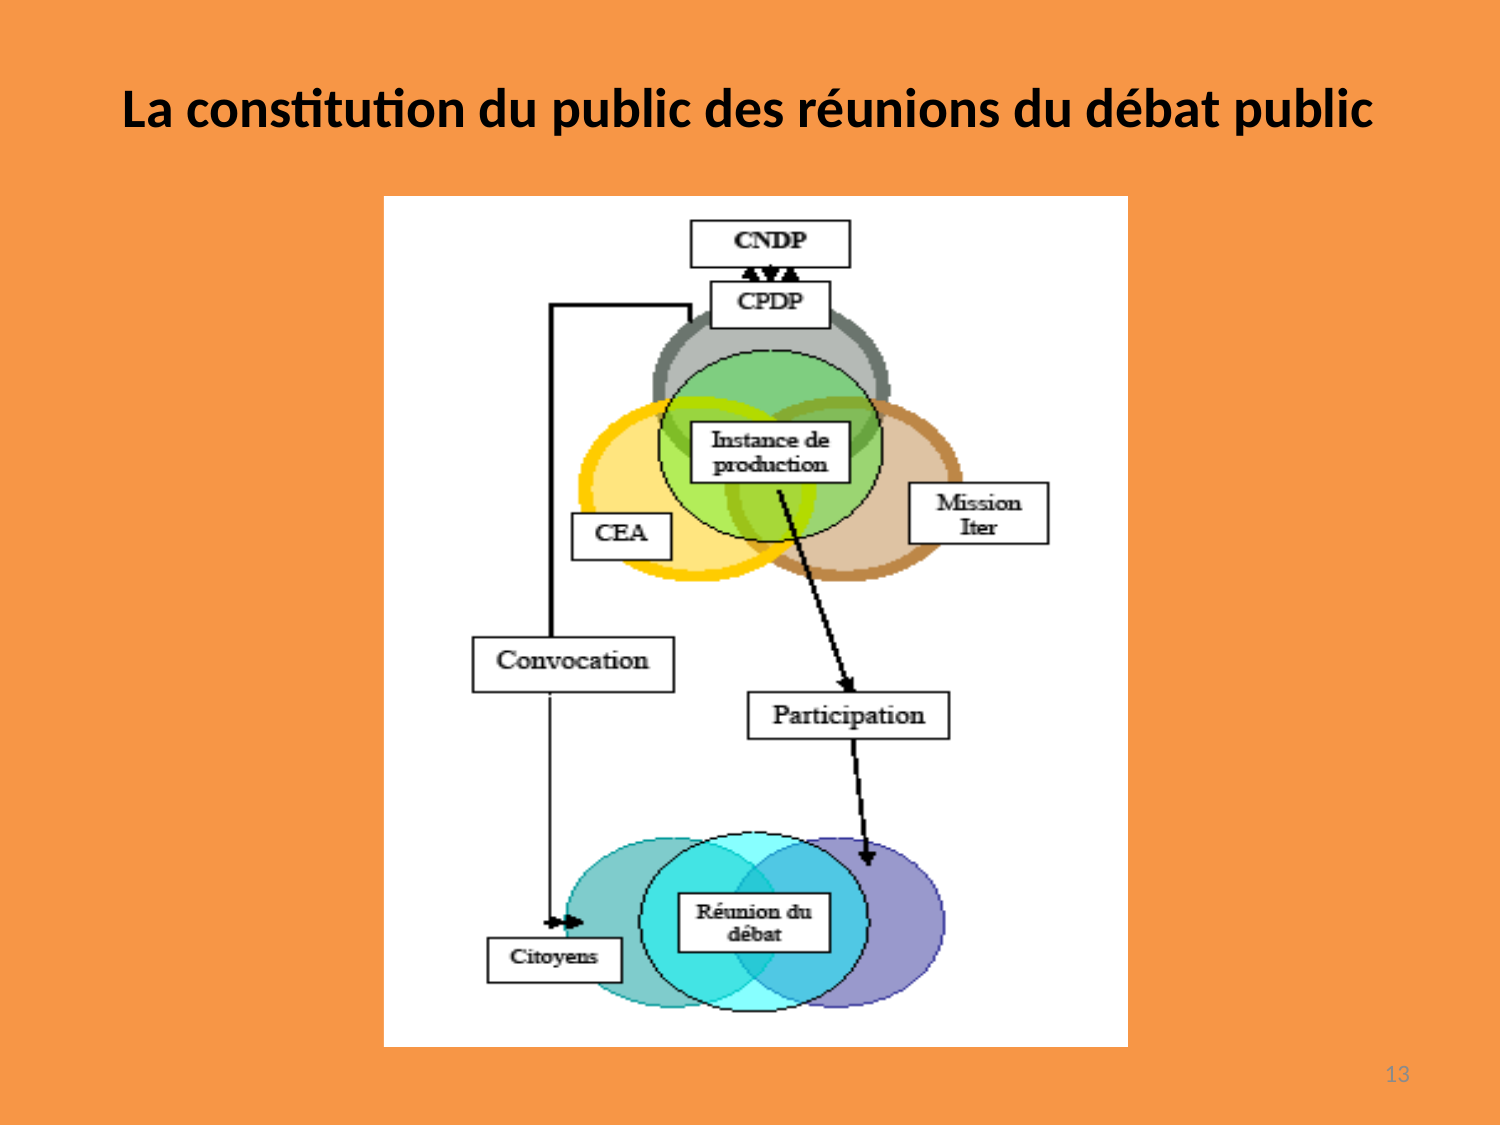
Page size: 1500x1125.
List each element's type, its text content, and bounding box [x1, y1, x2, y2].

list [383, 195, 1129, 1047]
title La constitution du public des réunions du débat public [75, 45, 1425, 233]
slide_number 13 [1074, 1042, 1425, 1103]
